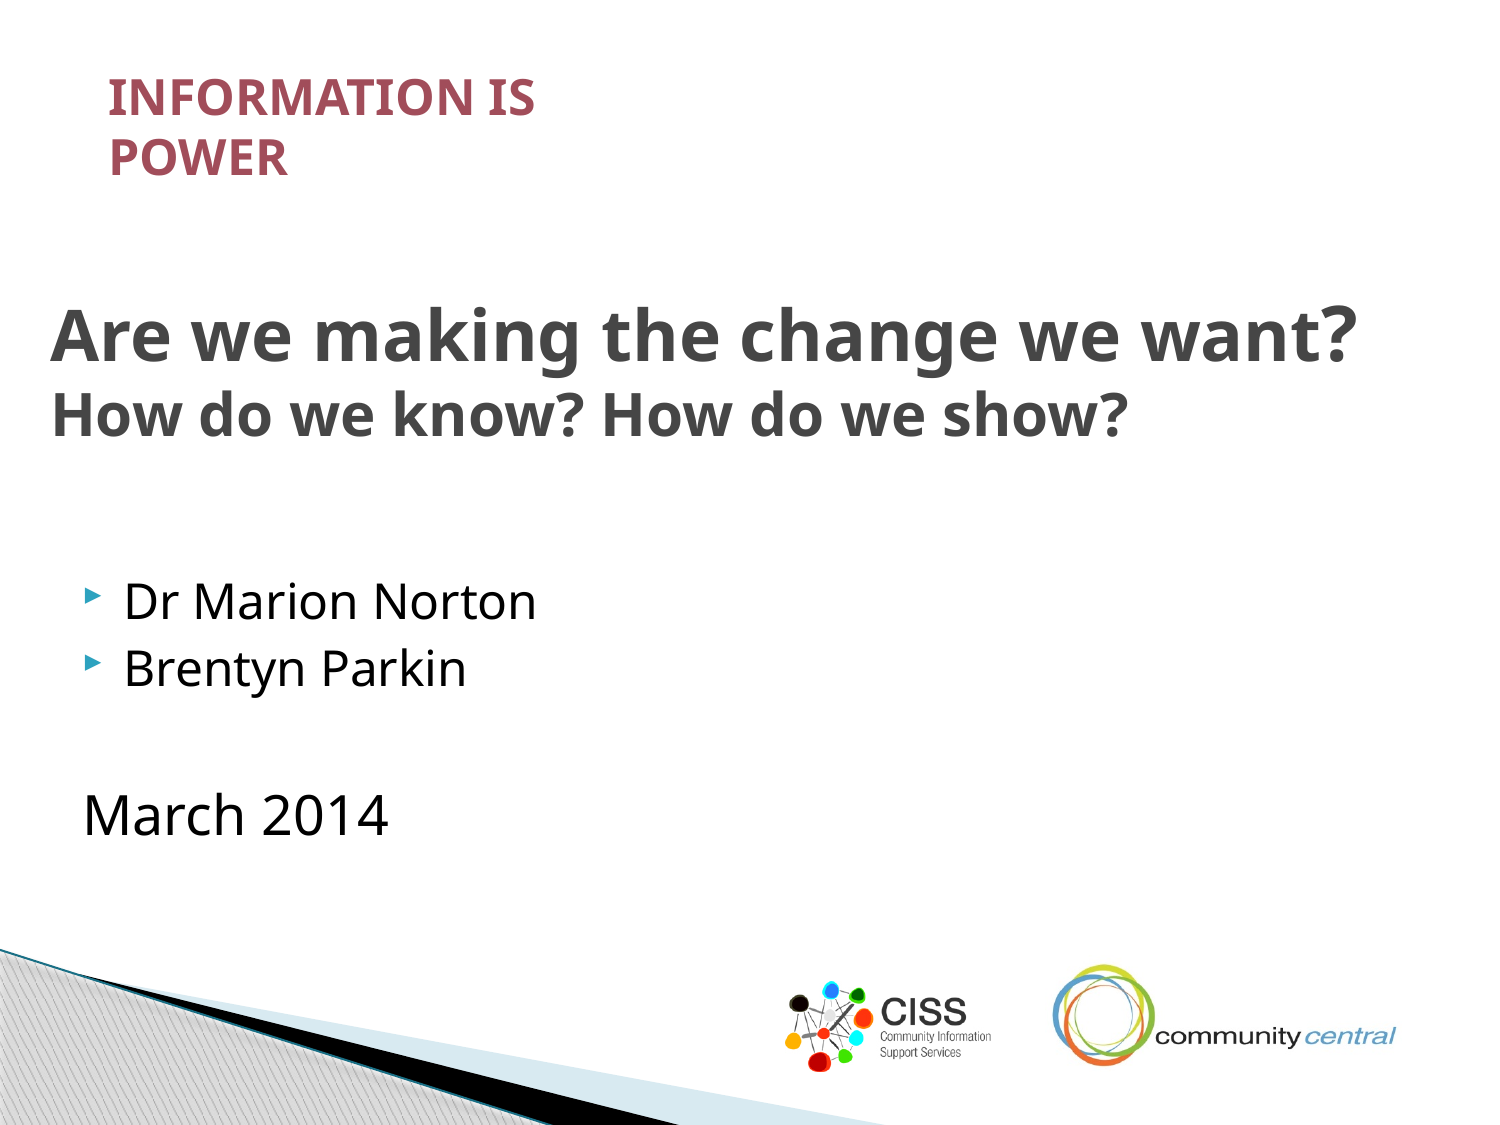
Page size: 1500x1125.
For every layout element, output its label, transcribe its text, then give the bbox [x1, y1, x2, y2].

picture [1045, 955, 1403, 1073]
subtitle Dr Marion Norton Brentyn Parkin March 2014 [49, 487, 1402, 858]
title Are we making the change we want? How do we know? How do we show? [35, 246, 1500, 488]
picture [785, 980, 991, 1073]
text_box INFORMATION IS POWER [89, 54, 743, 198]
